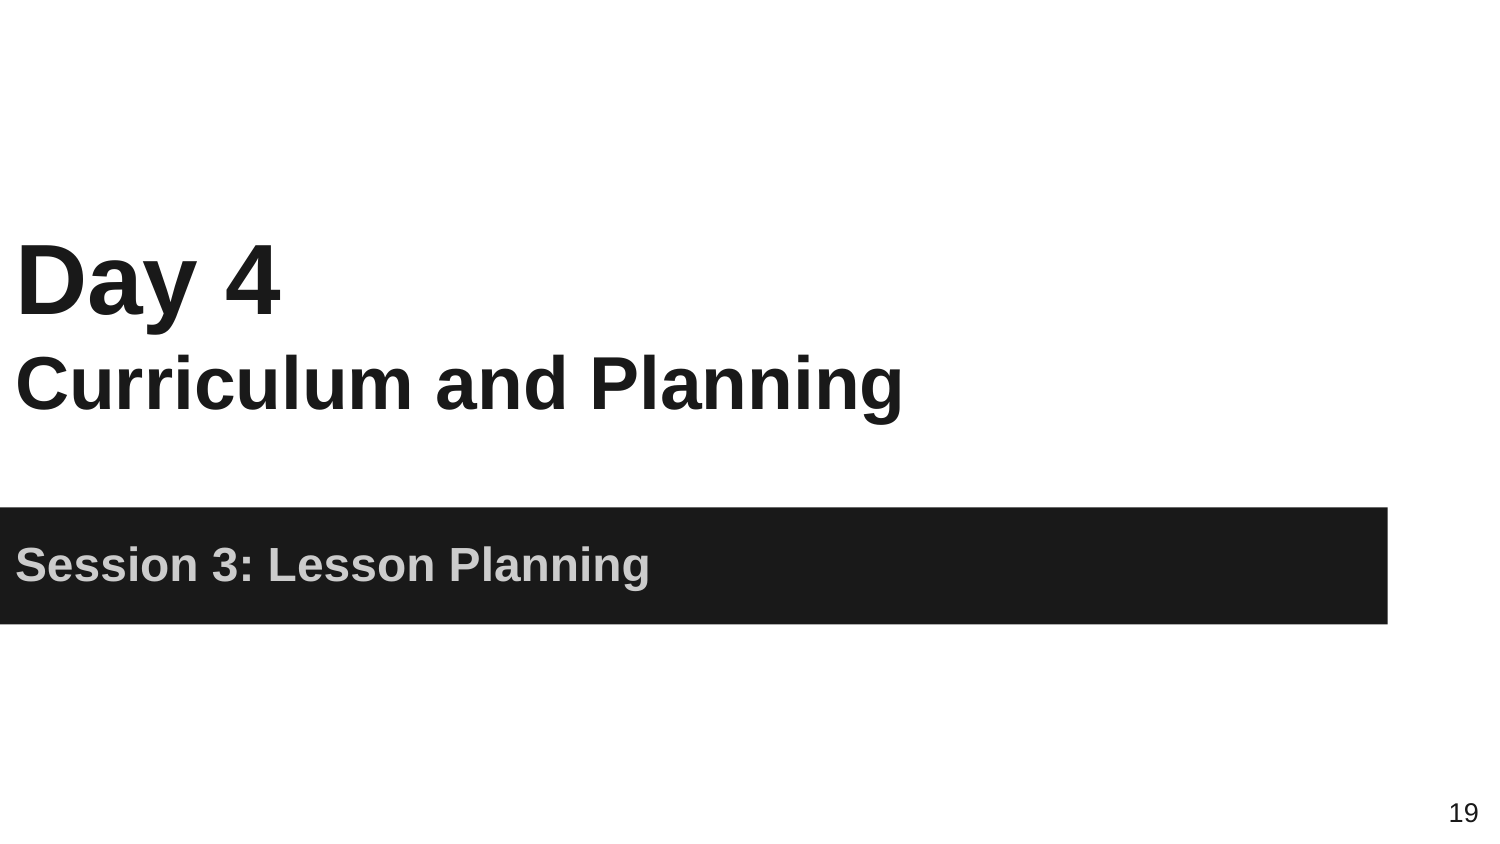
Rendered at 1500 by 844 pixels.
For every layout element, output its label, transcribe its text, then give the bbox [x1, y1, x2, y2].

subtitle Session 3: Lesson Planning [0, 507, 1474, 617]
slide_number 19 [1403, 779, 1494, 844]
title Day 4 Curriculum and Planning [0, 163, 1453, 440]
